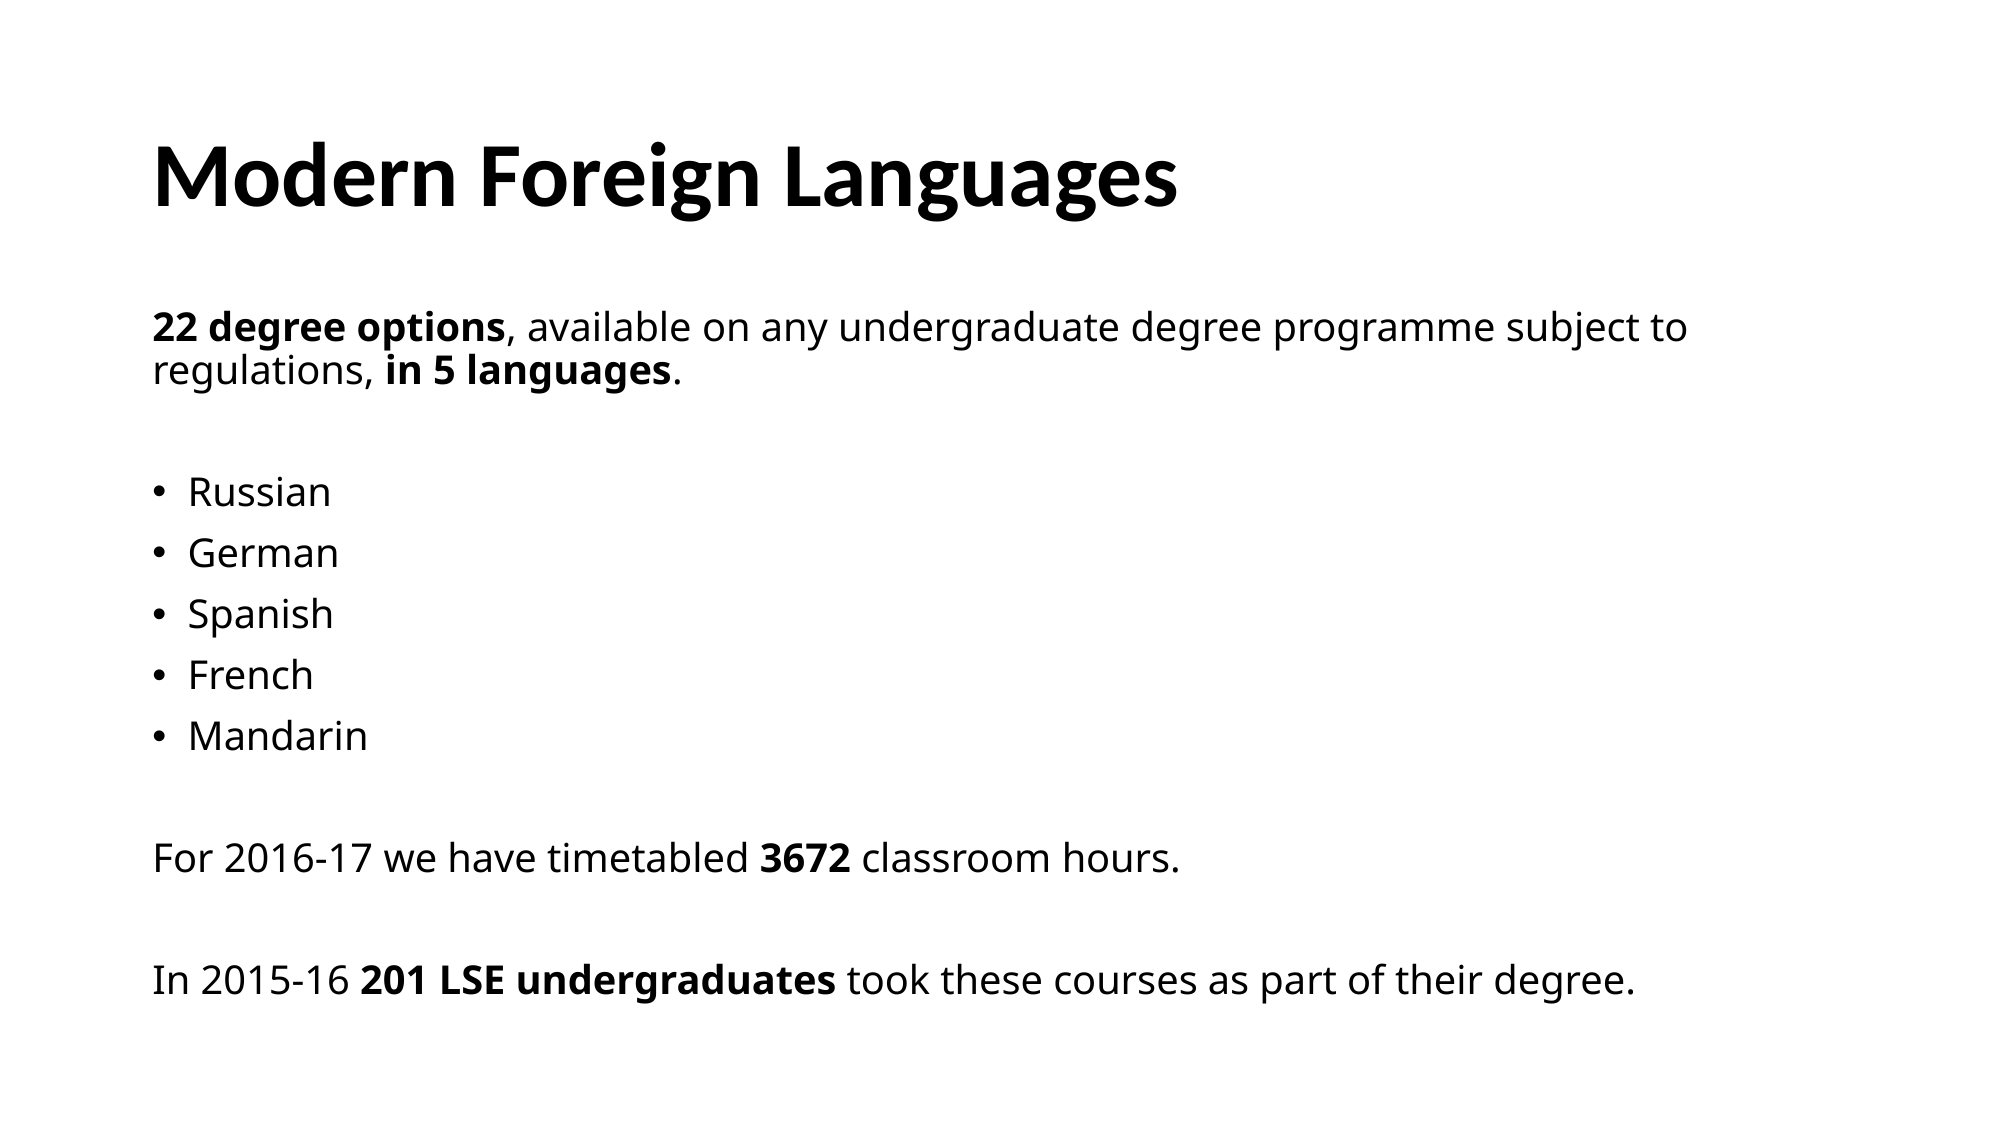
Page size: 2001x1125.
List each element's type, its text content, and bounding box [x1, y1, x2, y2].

list 22 degree options, available on any undergraduate degree programme subject to regulations, in 5 languages. Russian German Spanish French Mandarin For 2016-17 we have timetabled 3672 classroom hours. In 2015-16 201 LSE undergraduates took these courses as part of their degree. [137, 299, 1863, 1014]
title Modern Foreign Languages [137, 59, 1863, 281]
